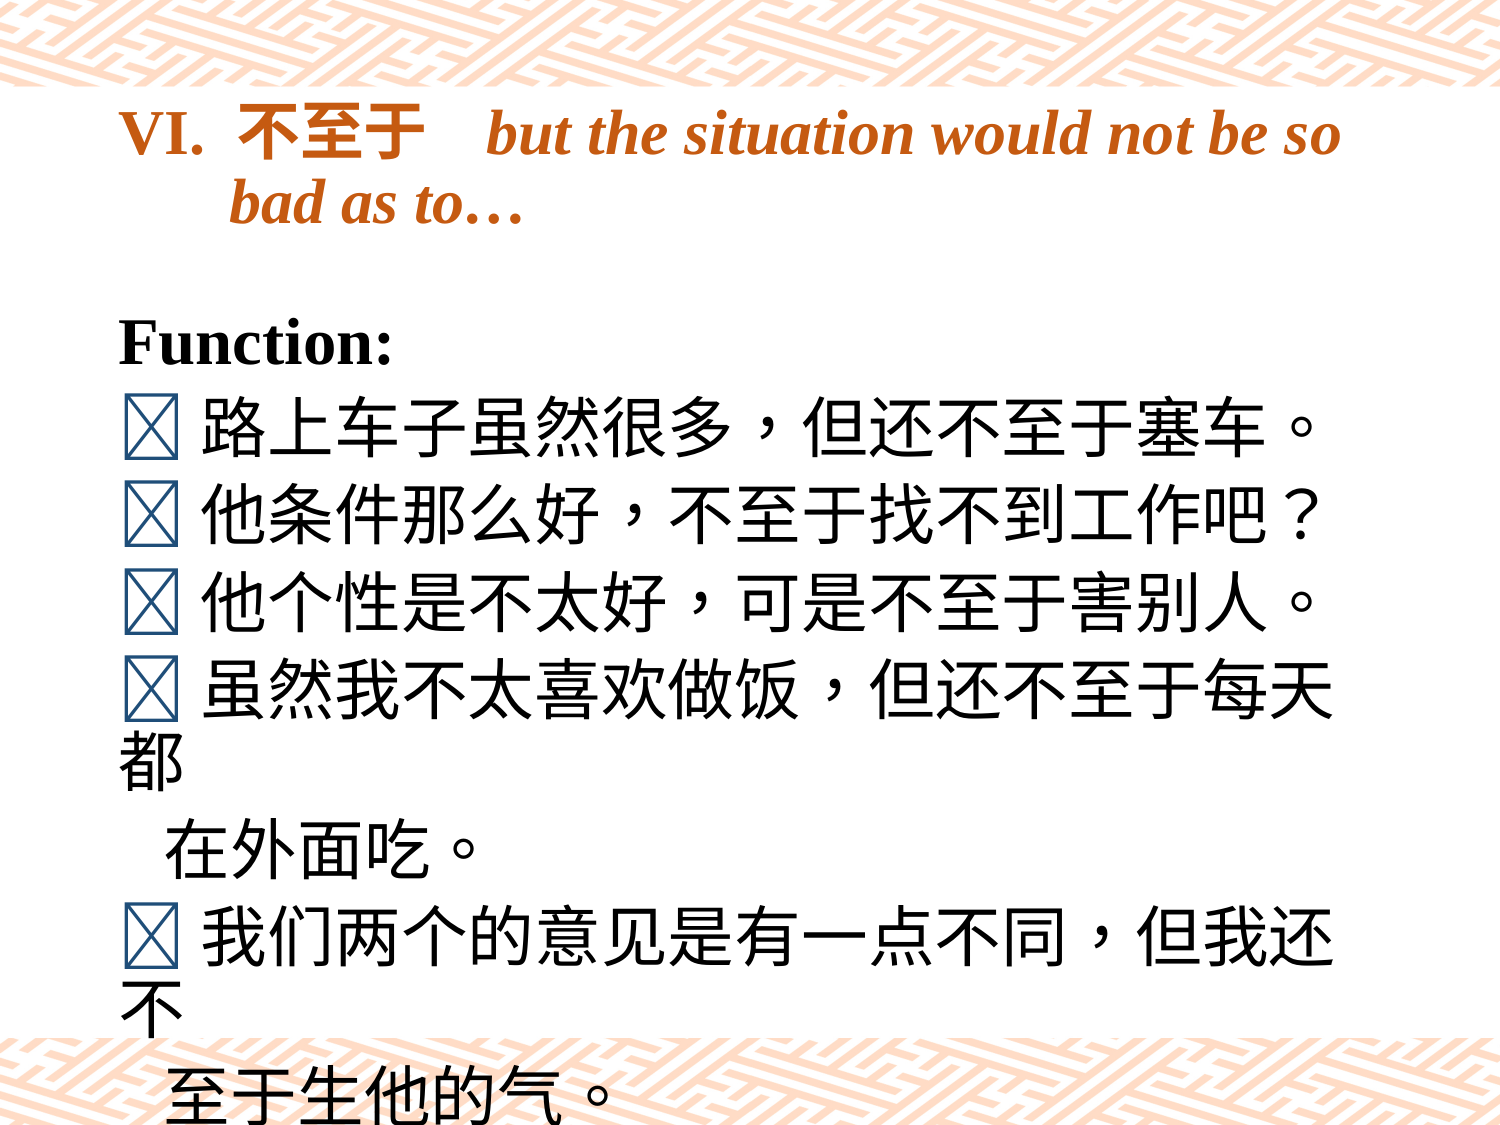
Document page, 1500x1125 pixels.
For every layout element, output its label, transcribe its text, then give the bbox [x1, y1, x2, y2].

list Function: 路上车子虽然很多，但还不至于塞车。 他条件那么好，不至于找不到工作吧？ 他个性是不太好，可是不至于害别人。 虽然我不太喜欢做饭，但还不至于每天都 在外面吃。 我们两个的意见是有一点不同，但我还不 至于生他的气。 [103, 299, 1397, 1014]
picture [0, 0, 1500, 1125]
title VI. 不至于 but the situation would not be so bad as to… [103, 59, 1397, 278]
